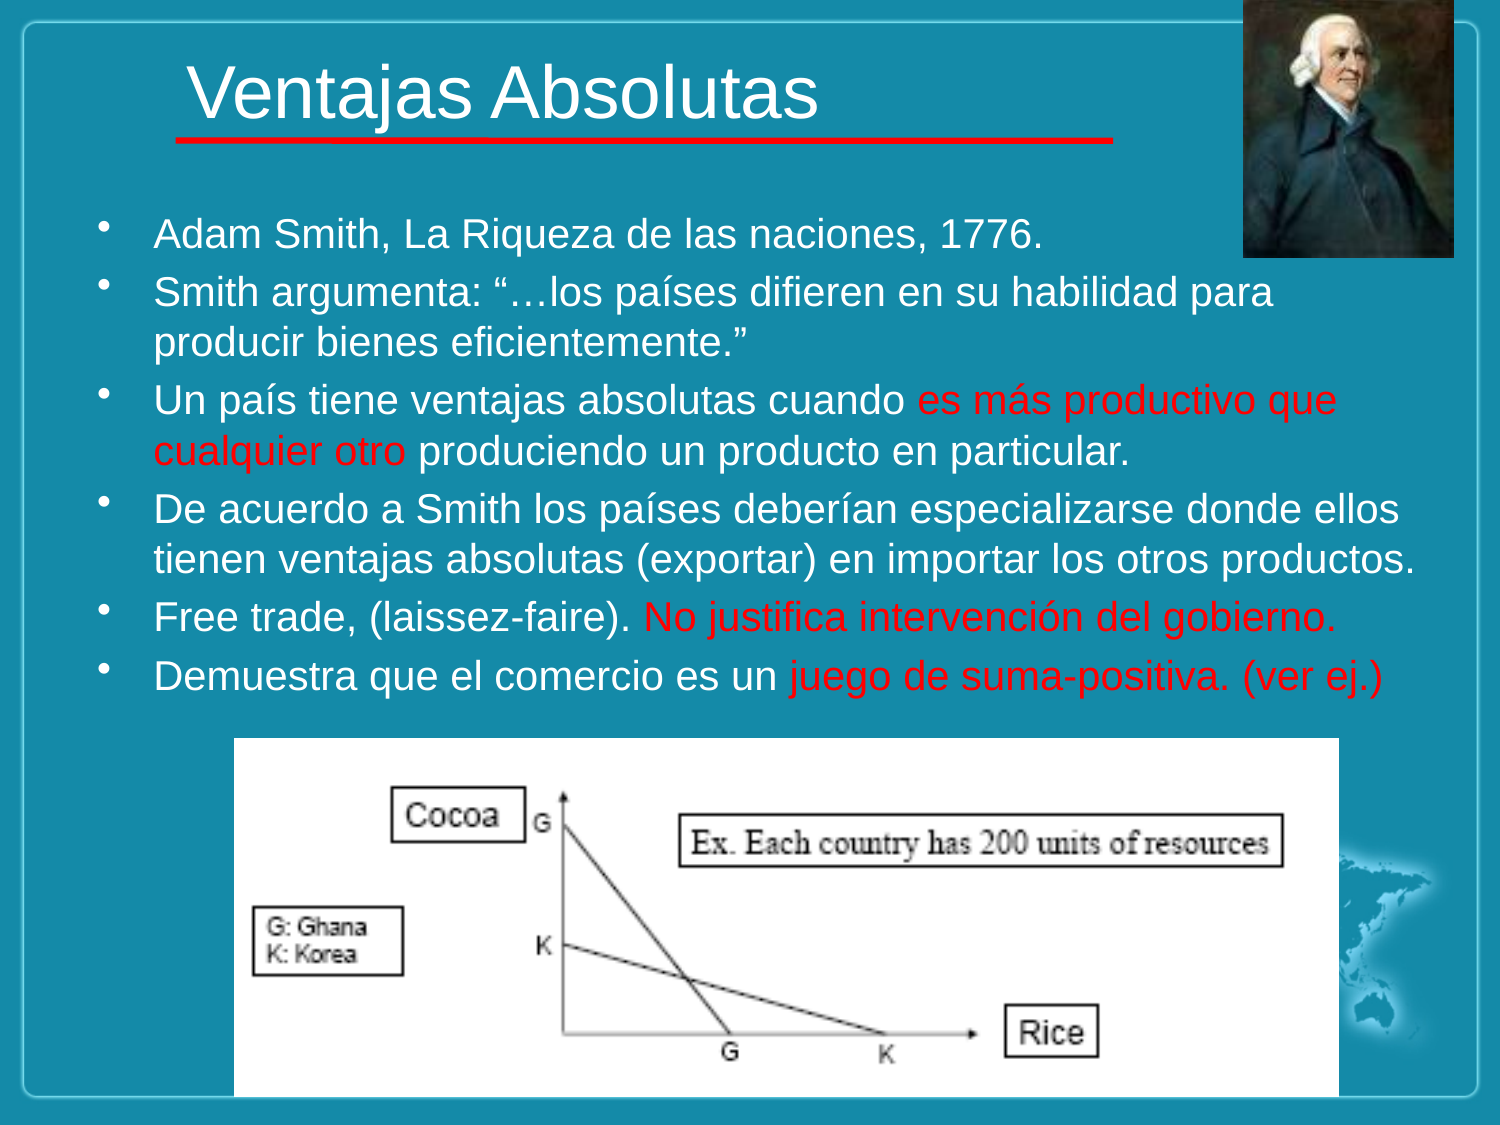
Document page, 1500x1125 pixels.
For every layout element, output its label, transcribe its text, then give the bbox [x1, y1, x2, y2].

picture [0, 0, 1500, 1125]
list Adam Smith, La Riqueza de las naciones, 1776. Smith argumenta: “…los países difieren en su habilidad para producir bienes eficientemente.” Un país tiene ventajas absolutas cuando es más productivo que cualquier otro produciendo un producto en particular. De acuerdo a Smith los países deberían especializarse donde ellos tienen ventajas absolutas (exportar) en importar los otros productos. Free trade, (laissez-faire). No justifica intervención del gobierno. Demuestra que el comercio es un juego de suma-positiva. (ver ej.) [81, 198, 1442, 727]
title Ventajas Absolutas [170, 36, 1238, 141]
